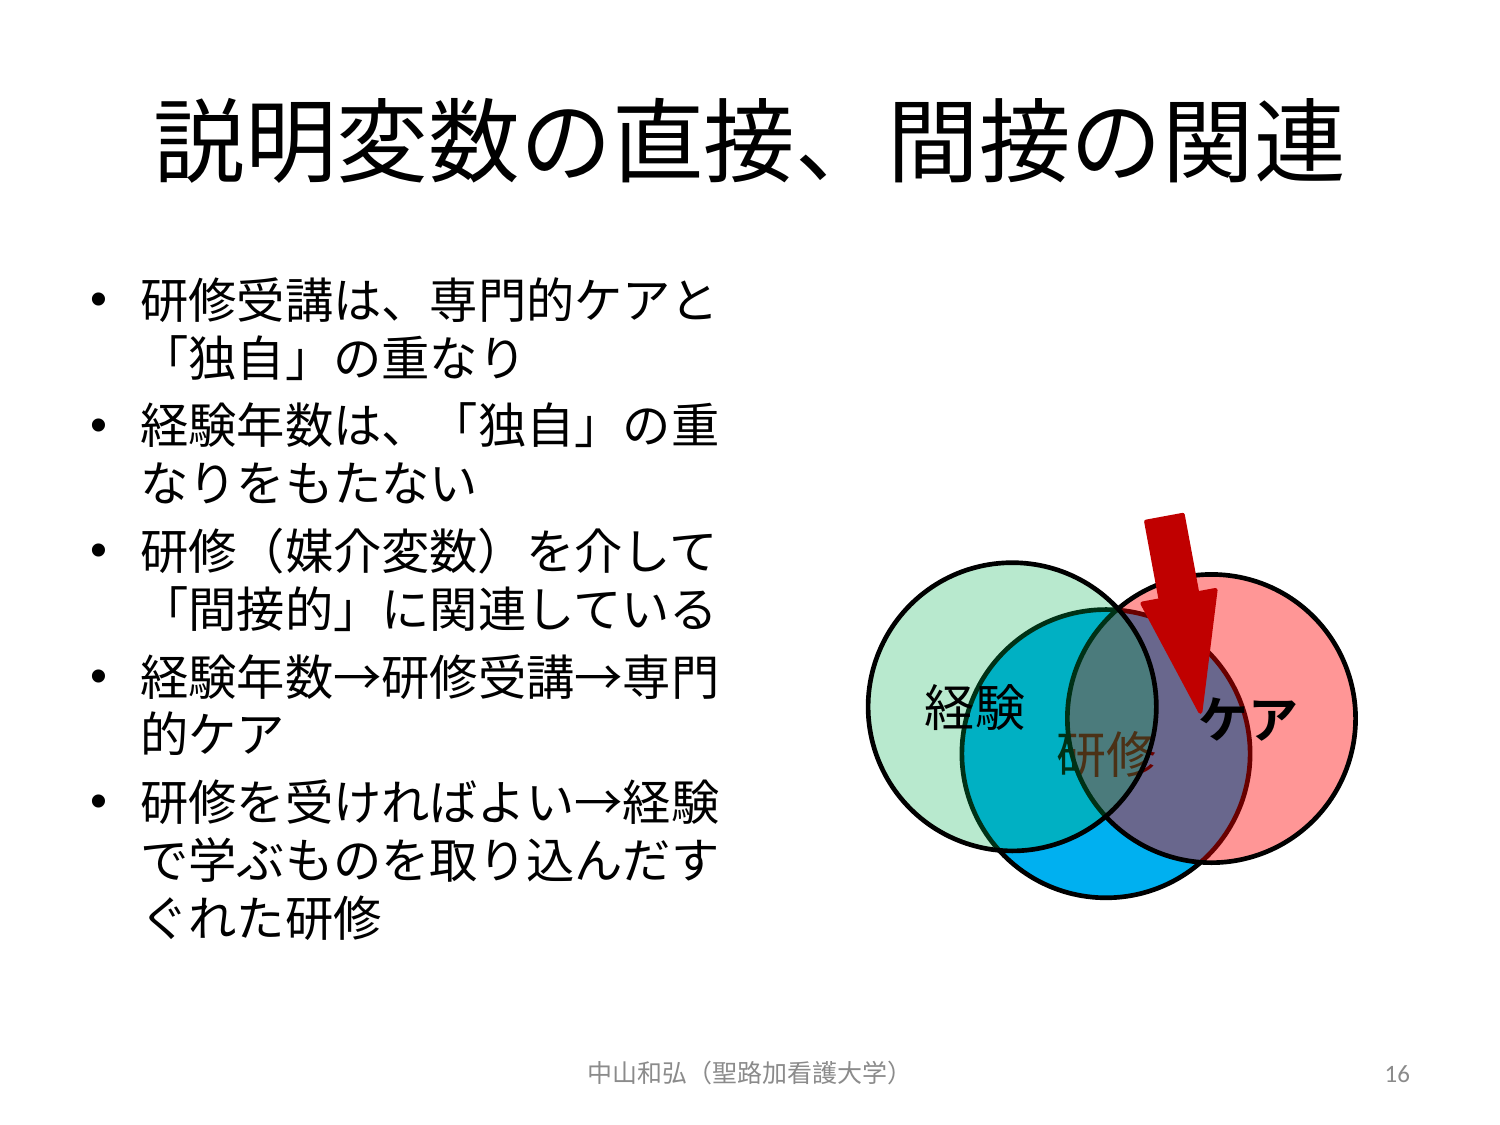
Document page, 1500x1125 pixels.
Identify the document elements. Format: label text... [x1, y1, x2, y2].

title 説明変数の直接、間接の関連 [75, 45, 1425, 233]
text_box [1144, 512, 1194, 561]
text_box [867, 562, 1356, 898]
footer 中山和弘（聖路加看護大学） [512, 1042, 988, 1103]
list 研修受講は、専門的ケアと「独自」の重なり 経験年数は、「独自」の重なりをもたない 研修（媒介変数）を介して「間接的」に関連している 経験年数→研修受講→専門的ケア 研修を受ければよい→経験で学ぶものを取り込んだすぐれた研修 [75, 262, 738, 1005]
slide_number 16 [1074, 1042, 1425, 1103]
